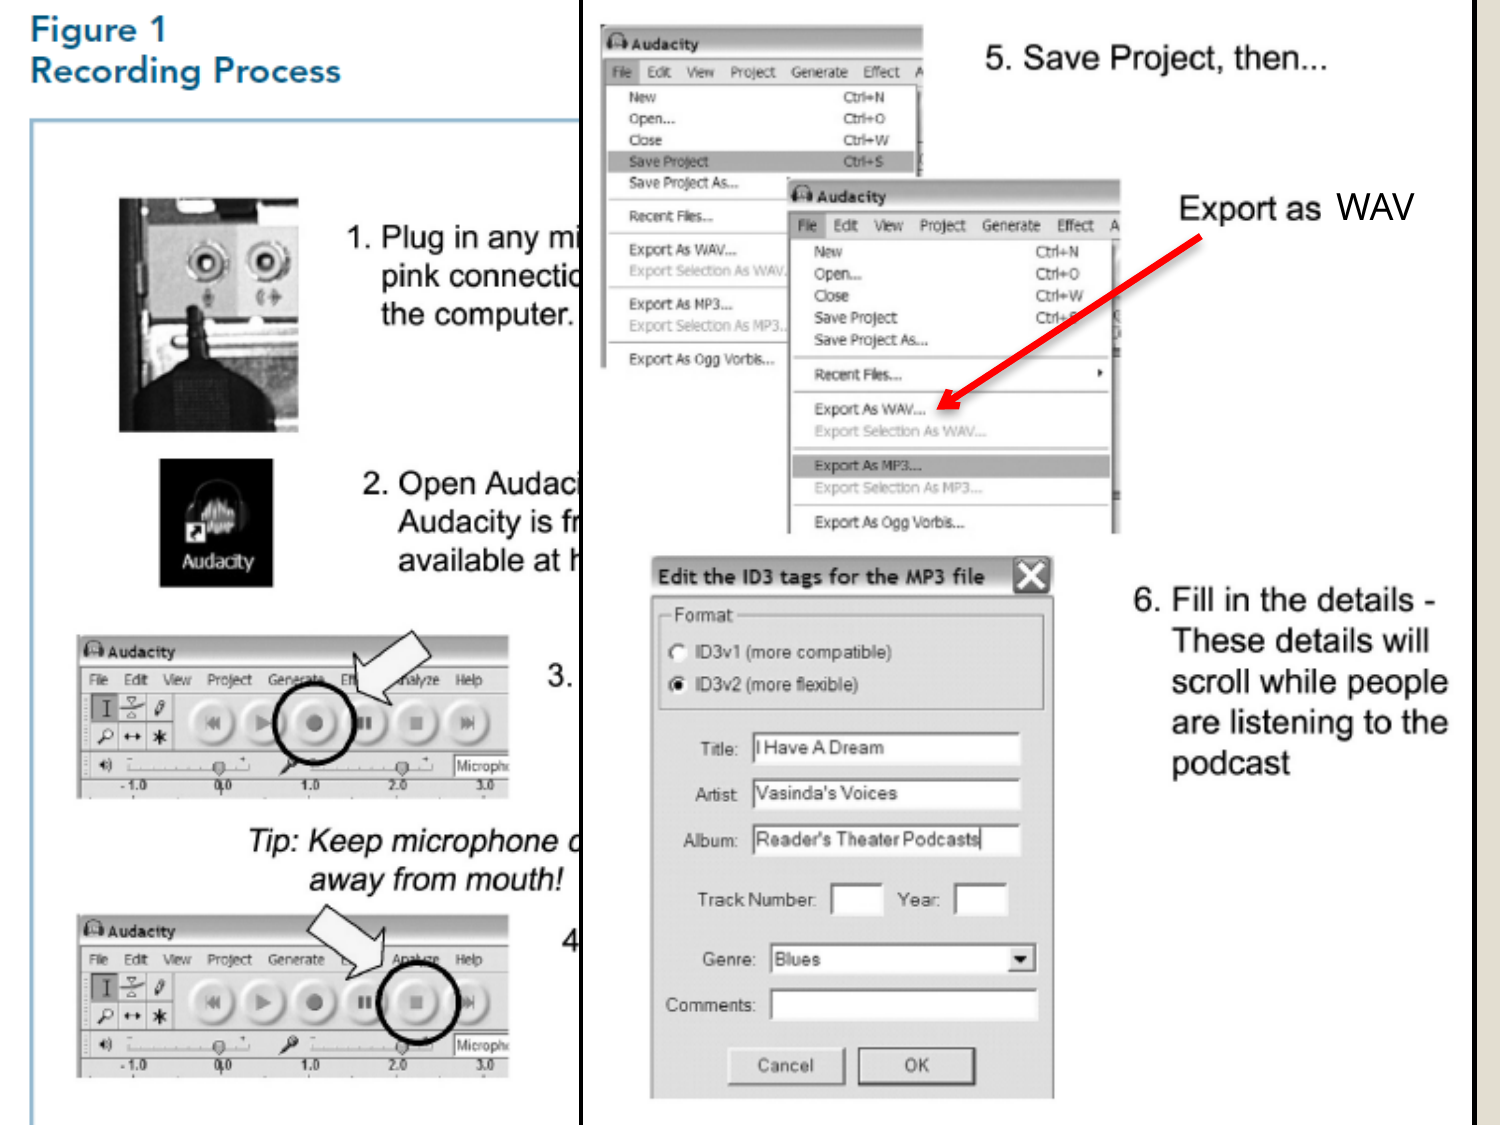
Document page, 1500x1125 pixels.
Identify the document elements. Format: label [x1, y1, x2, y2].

text_box [582, 0, 1473, 1125]
picture [0, 0, 582, 1125]
